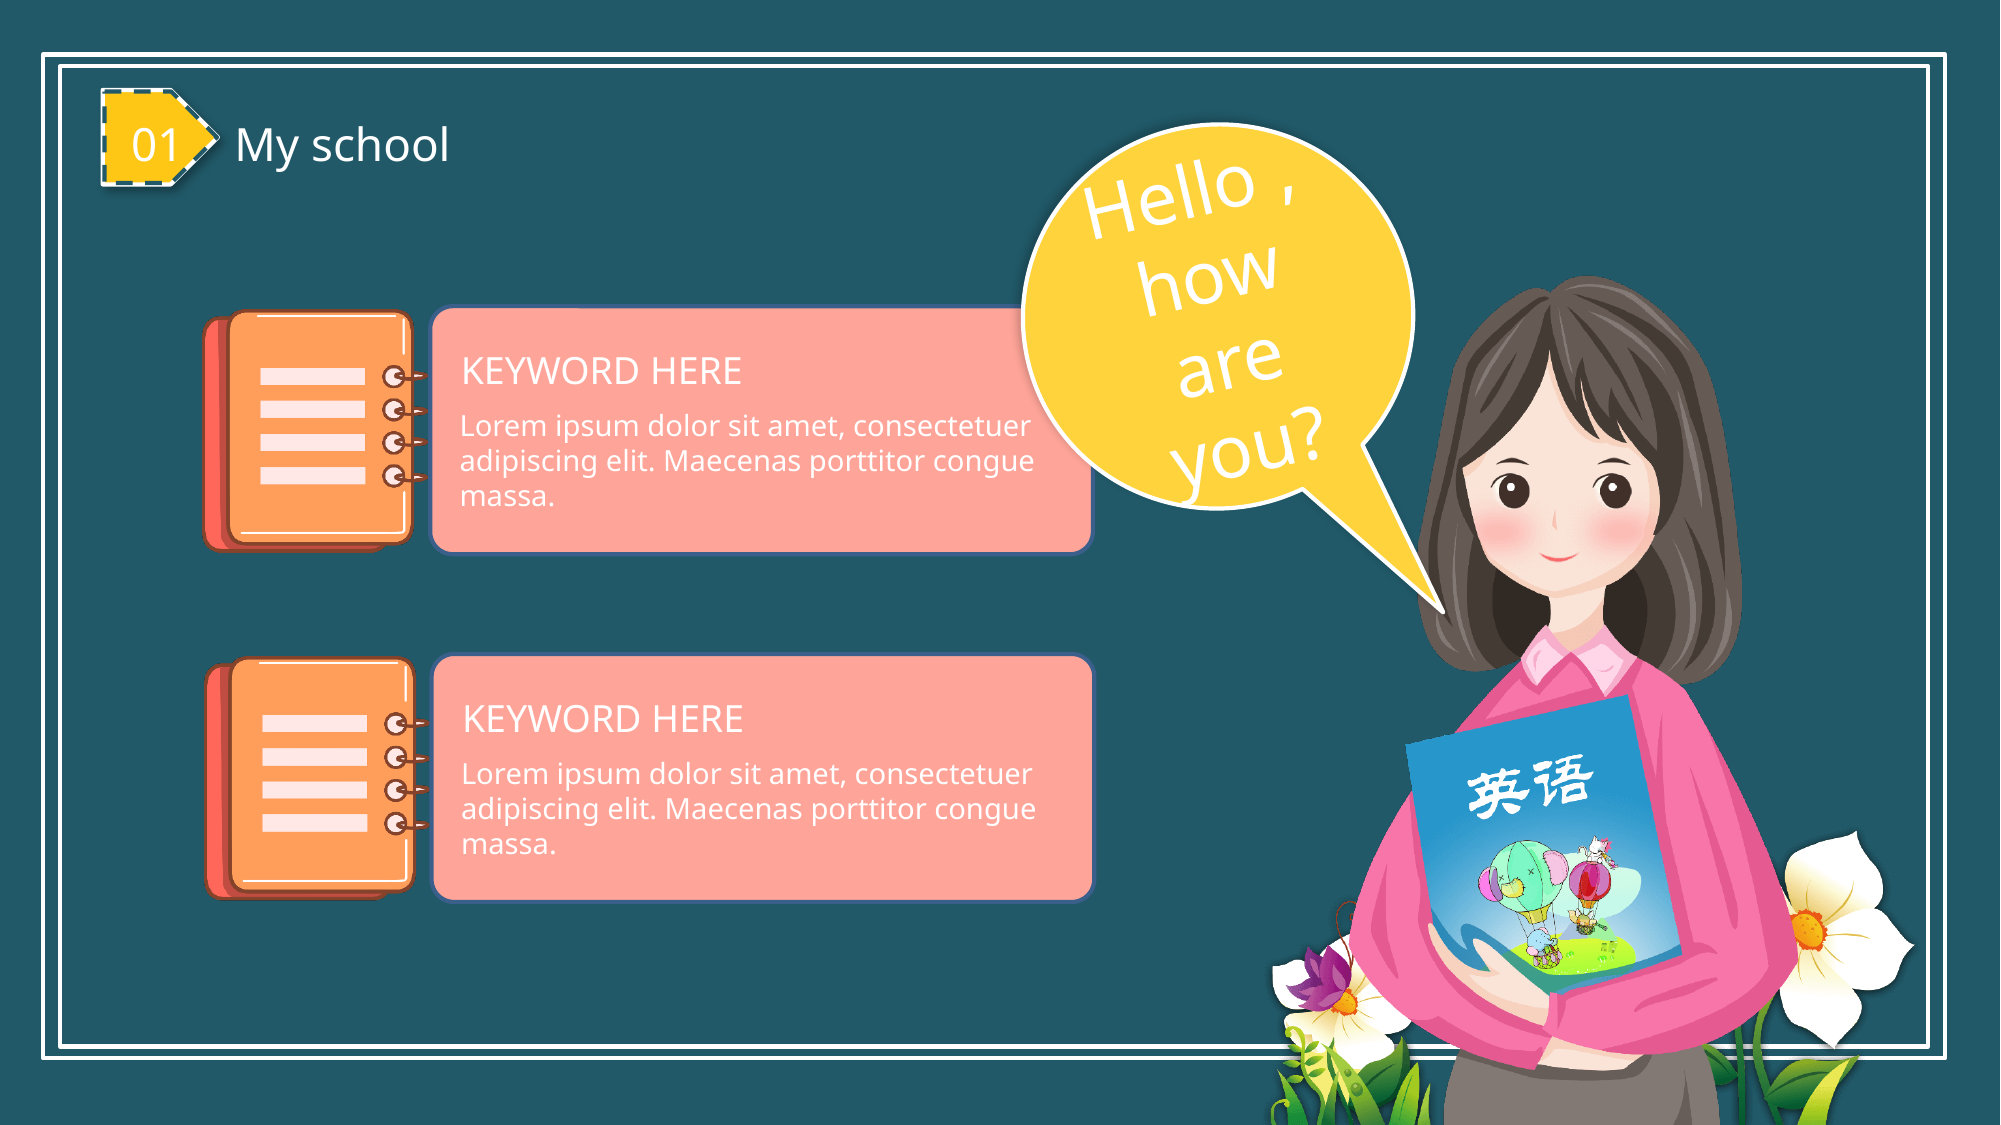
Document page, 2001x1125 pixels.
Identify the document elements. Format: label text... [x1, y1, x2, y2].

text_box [100, 89, 607, 185]
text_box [431, 653, 1095, 903]
text_box Hello , how are you? [1021, 122, 1391, 509]
picture [1192, 222, 1947, 1125]
picture [151, 266, 479, 594]
picture [152, 614, 480, 942]
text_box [429, 305, 1094, 555]
